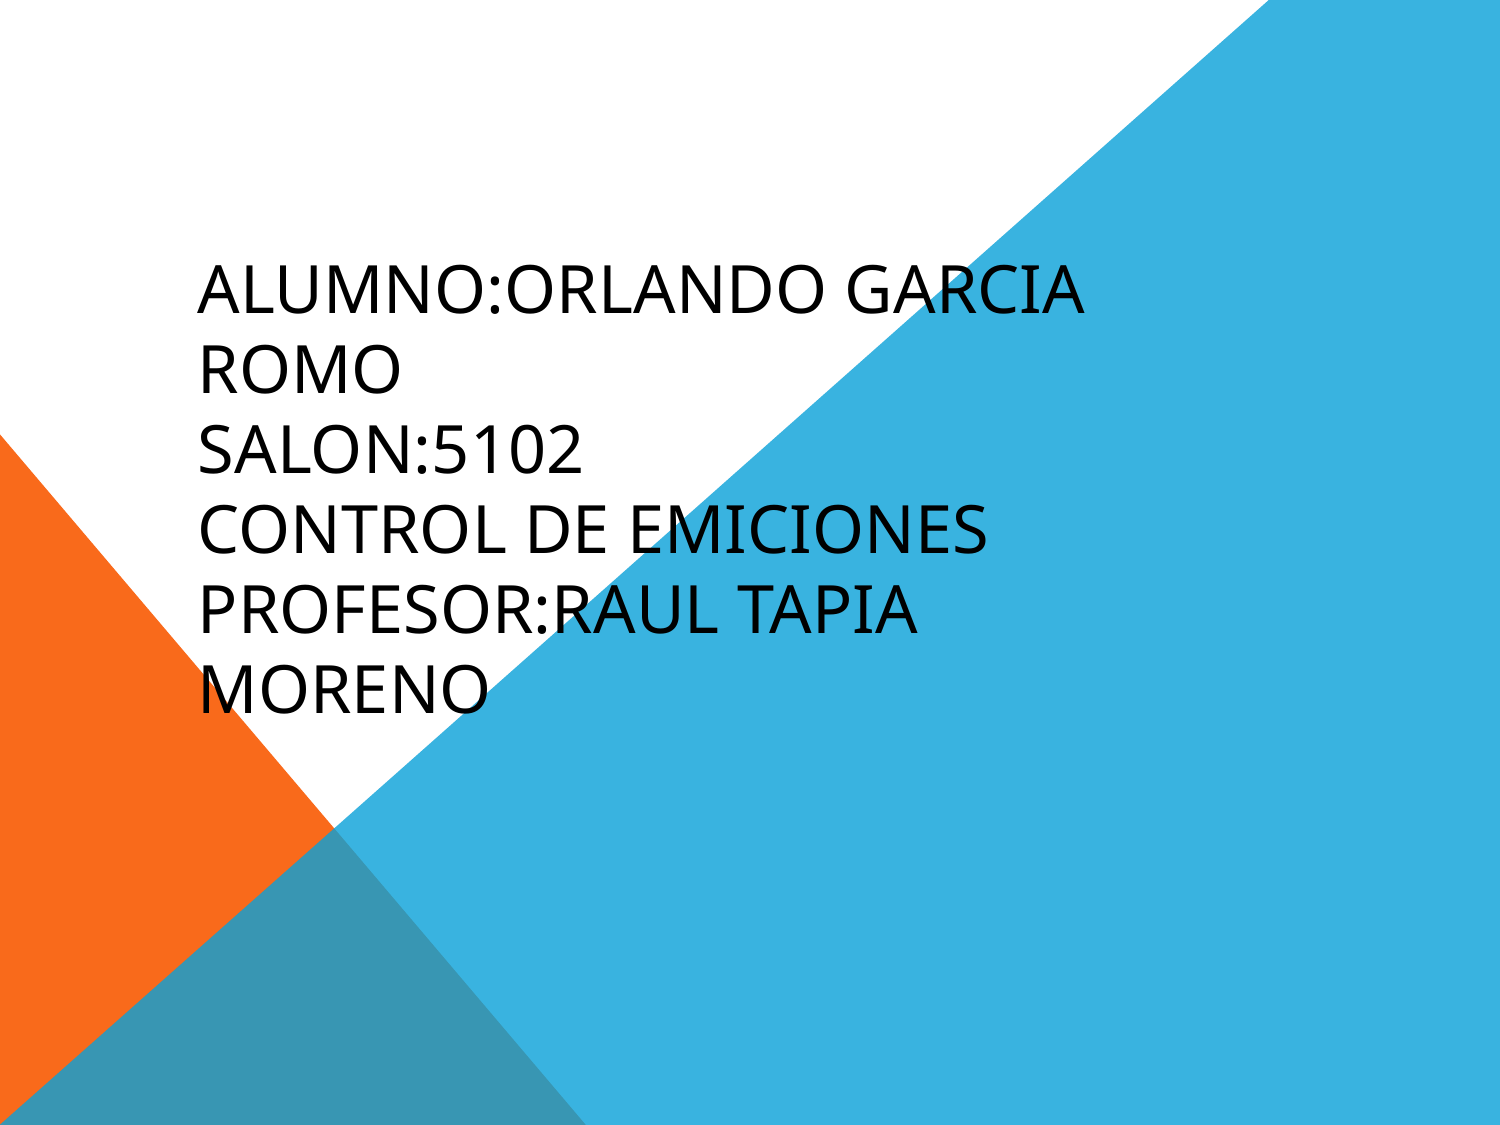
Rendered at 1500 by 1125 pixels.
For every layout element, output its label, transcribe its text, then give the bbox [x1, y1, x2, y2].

title ALUMNO:ORLANDO GARCIA ROMO SALON:5102 CONTROL DE EMICIONES PROFESOR:RAUL TAPIA MORENO [183, 267, 1110, 728]
